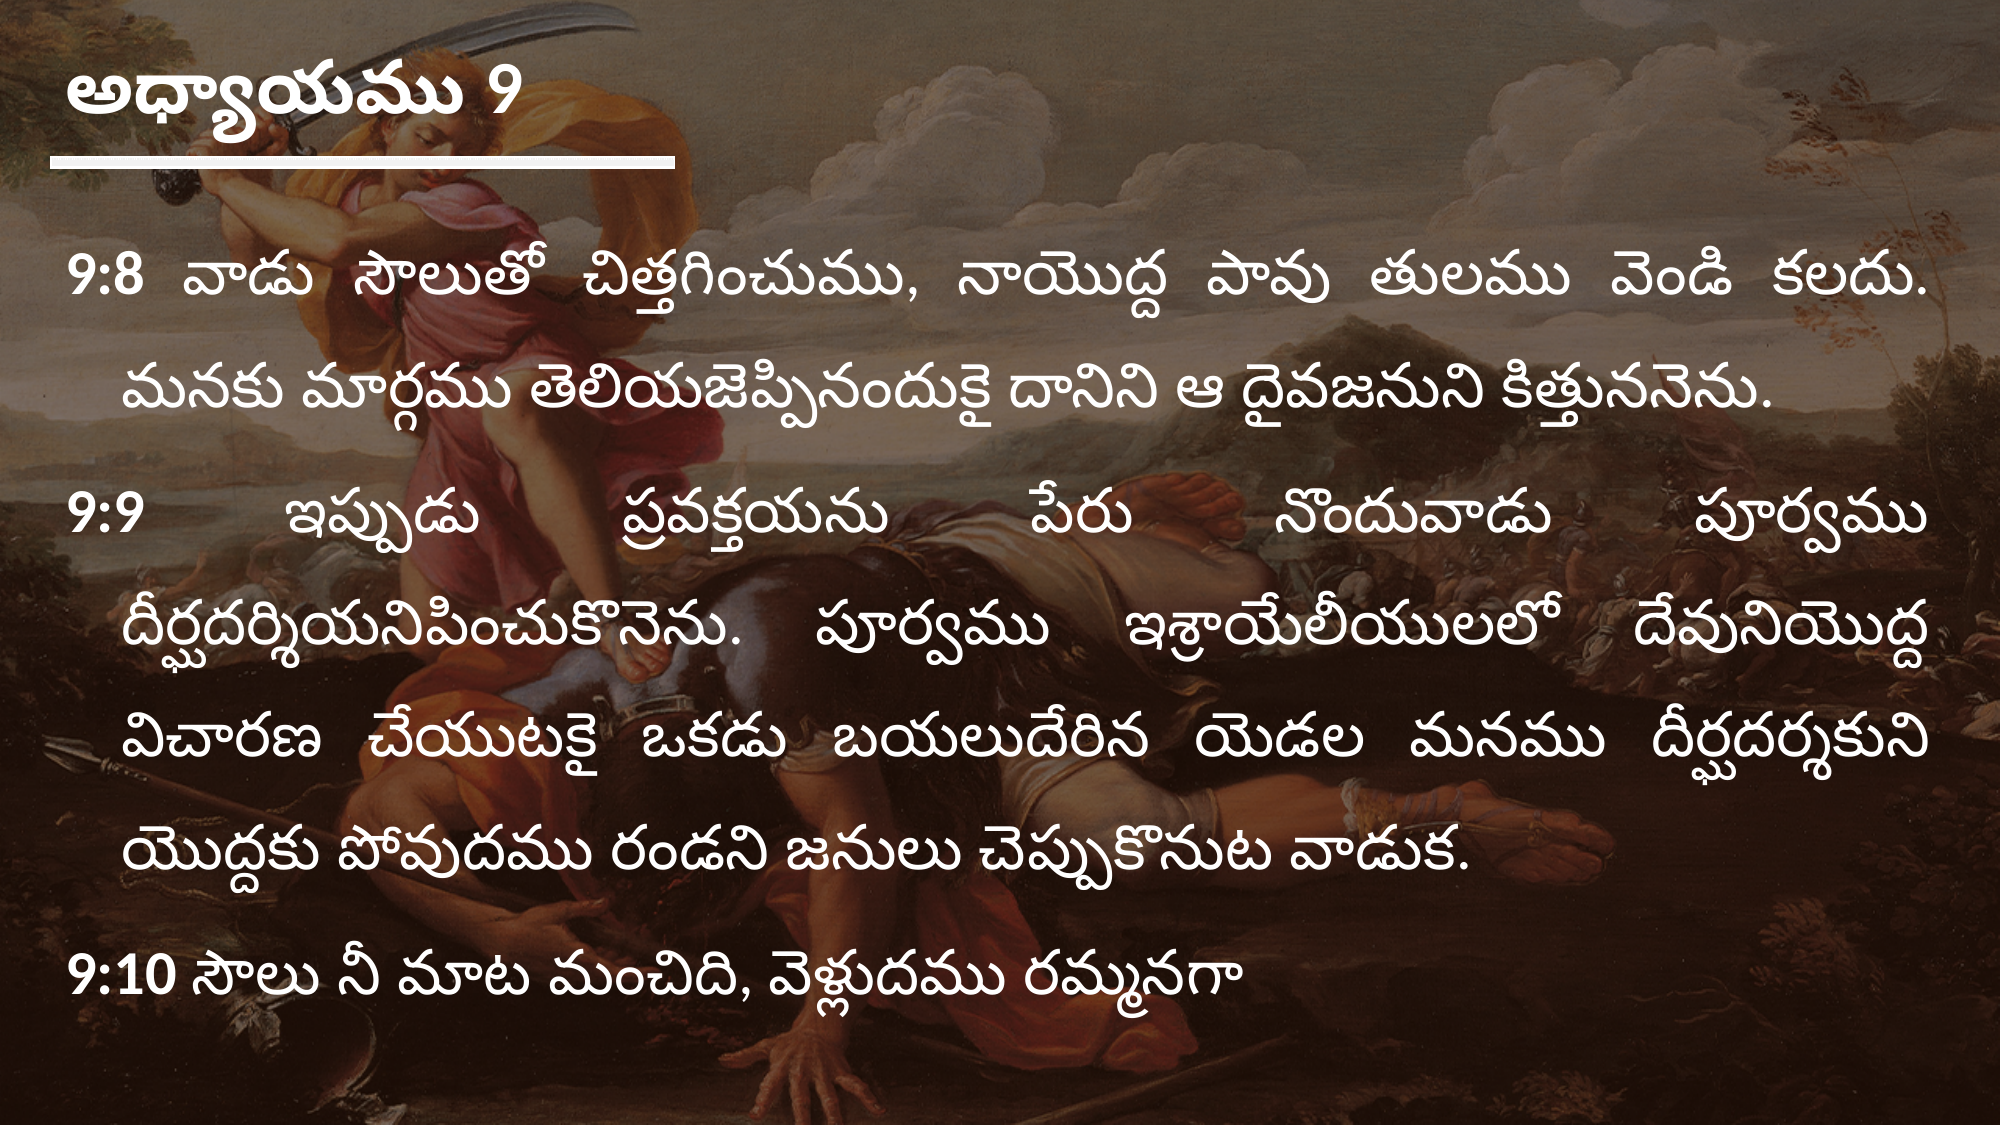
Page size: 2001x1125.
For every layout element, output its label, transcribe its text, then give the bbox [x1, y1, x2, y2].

title అధ్యాయము 9 [50, 0, 1925, 167]
picture [0, 0, 2000, 1125]
list 9:8 వాడు సౌలుతో చిత్తగించుము, నాయొద్ద పావు తులము వెండి కలదు. మనకు మార్గము తెలియజెప్పినందుకై దానిని ఆ దైవజనుని కిత్తుననెను. 9:9 ఇప్పుడు ప్రవక్తయను పేరు నొందువాడు పూర్వము దీర్ఘదర్శియనిపించుకొనెను. పూర్వము ఇశ్రాయేలీయులలో దేవునియొద్ద విచారణ చేయుటకై ఒకడు బయలుదేరిన యెడల మనము దీర్ఘదర్శకుని యొద్దకు పోవుదము రండని జనులు చెప్పుకొనుట వాడుక. 9:10 సౌలు నీ మాట మంచిది, వెళ్లుదము రమ్మనగా [50, 187, 1946, 1063]
